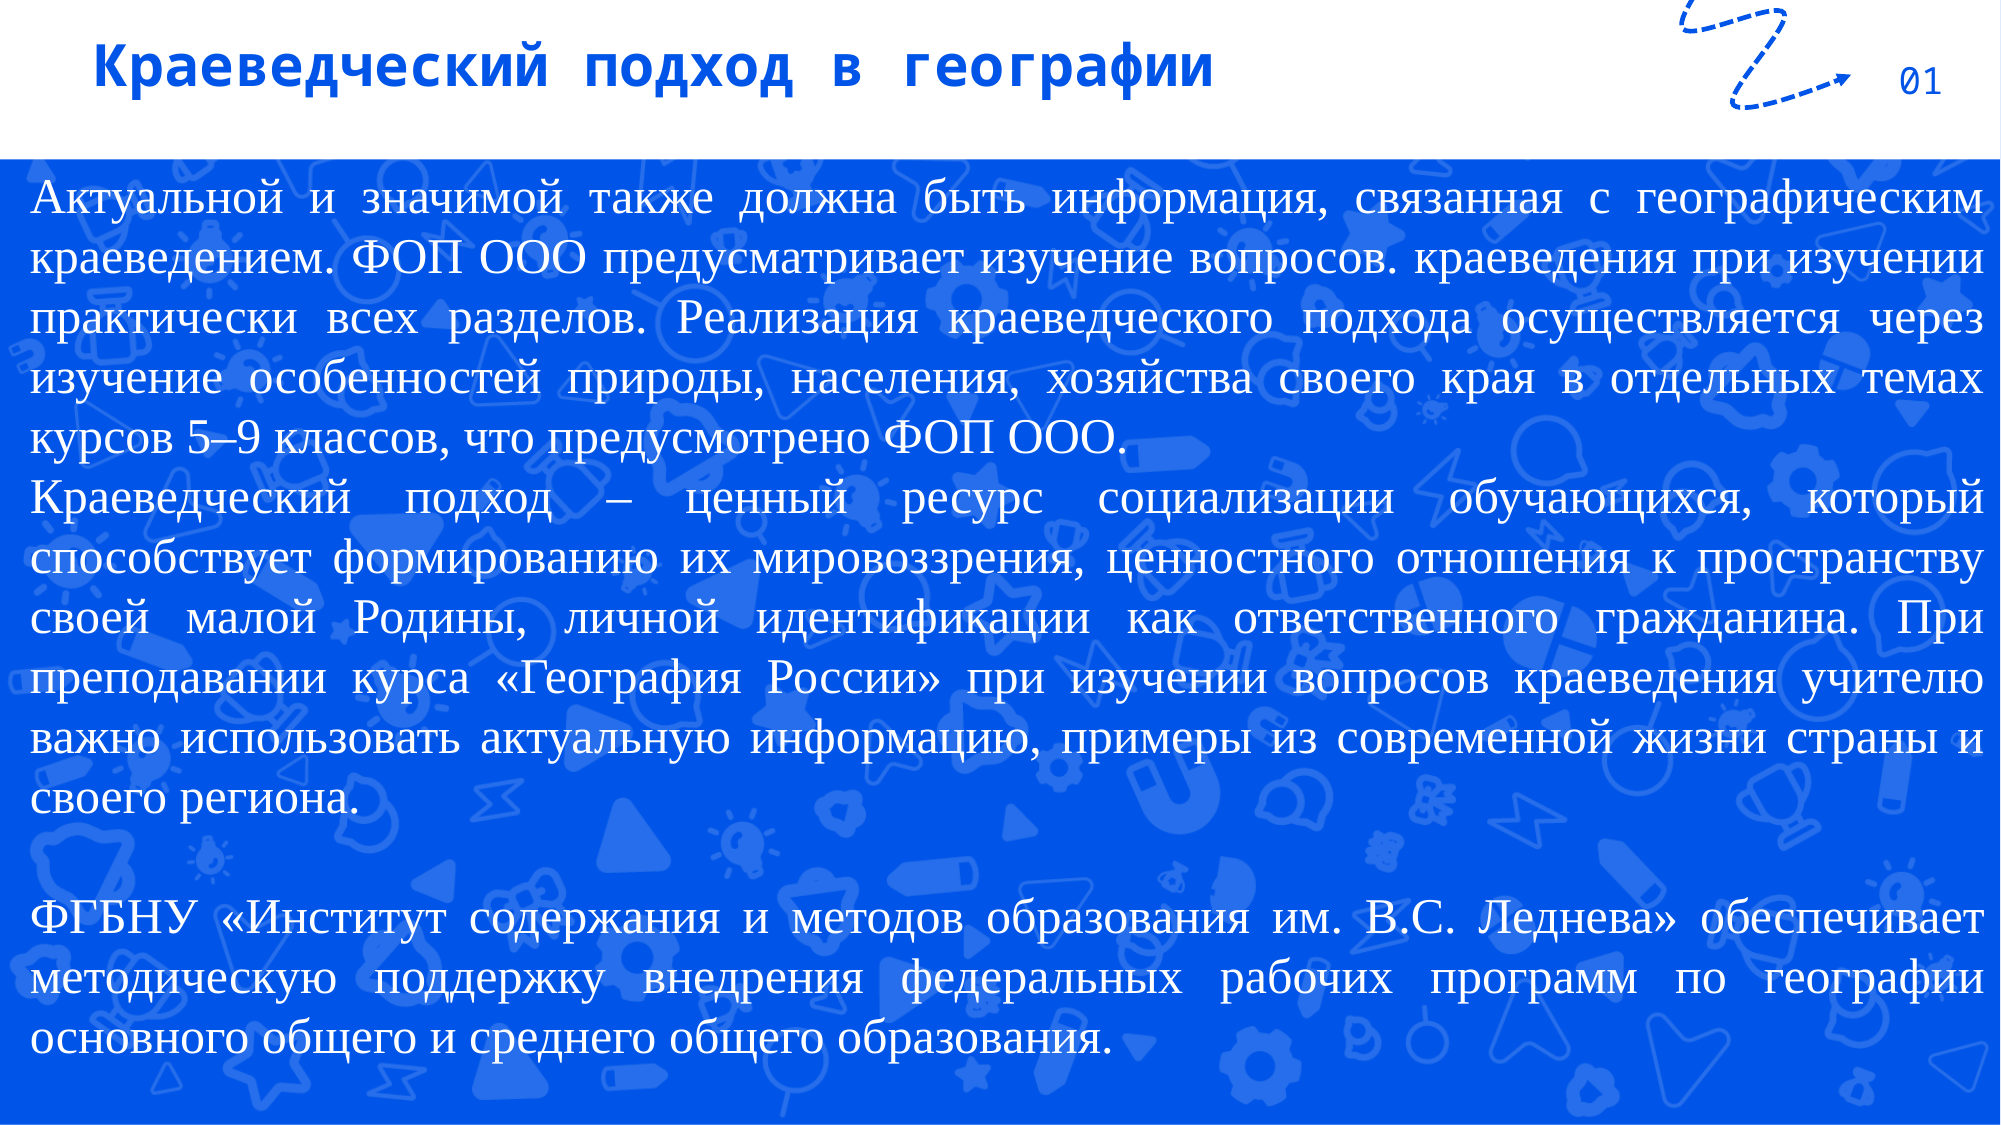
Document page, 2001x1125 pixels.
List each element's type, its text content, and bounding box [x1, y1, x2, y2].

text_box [0, 0, 2000, 160]
picture [0, 0, 2001, 1125]
text_box Актуальной и значимой также должна быть информация, связанная с географическим краеведением. ФОП ООО предусматривает изучение вопросов. краеведения при изучении практически всех разделов. Реализация краеведческого подхода осуществляется через изучение особенностей природы, населения, хозяйства своего края в отдельных темах курсов 5–9 классов, что предусмотрено ФОП ООО. Краеведческий подход – ценный ресурс социализации обучающихся, который способствует формированию их мировоззрения, ценностного отношения к пространству своей малой Родины, личной идентификации как ответственного гражданина. При преподавании курса «География России» при изучении вопросов краеведения учителю важно использовать актуальную информацию, примеры из современной жизни страны и своего региона. ФГБНУ «Институт содержания и методов образования им. В.С. Леднева» обеспечивает методическую поддержку внедрения федеральных рабочих программ по географии основного общего и среднего общего образования. [15, 160, 2000, 1071]
